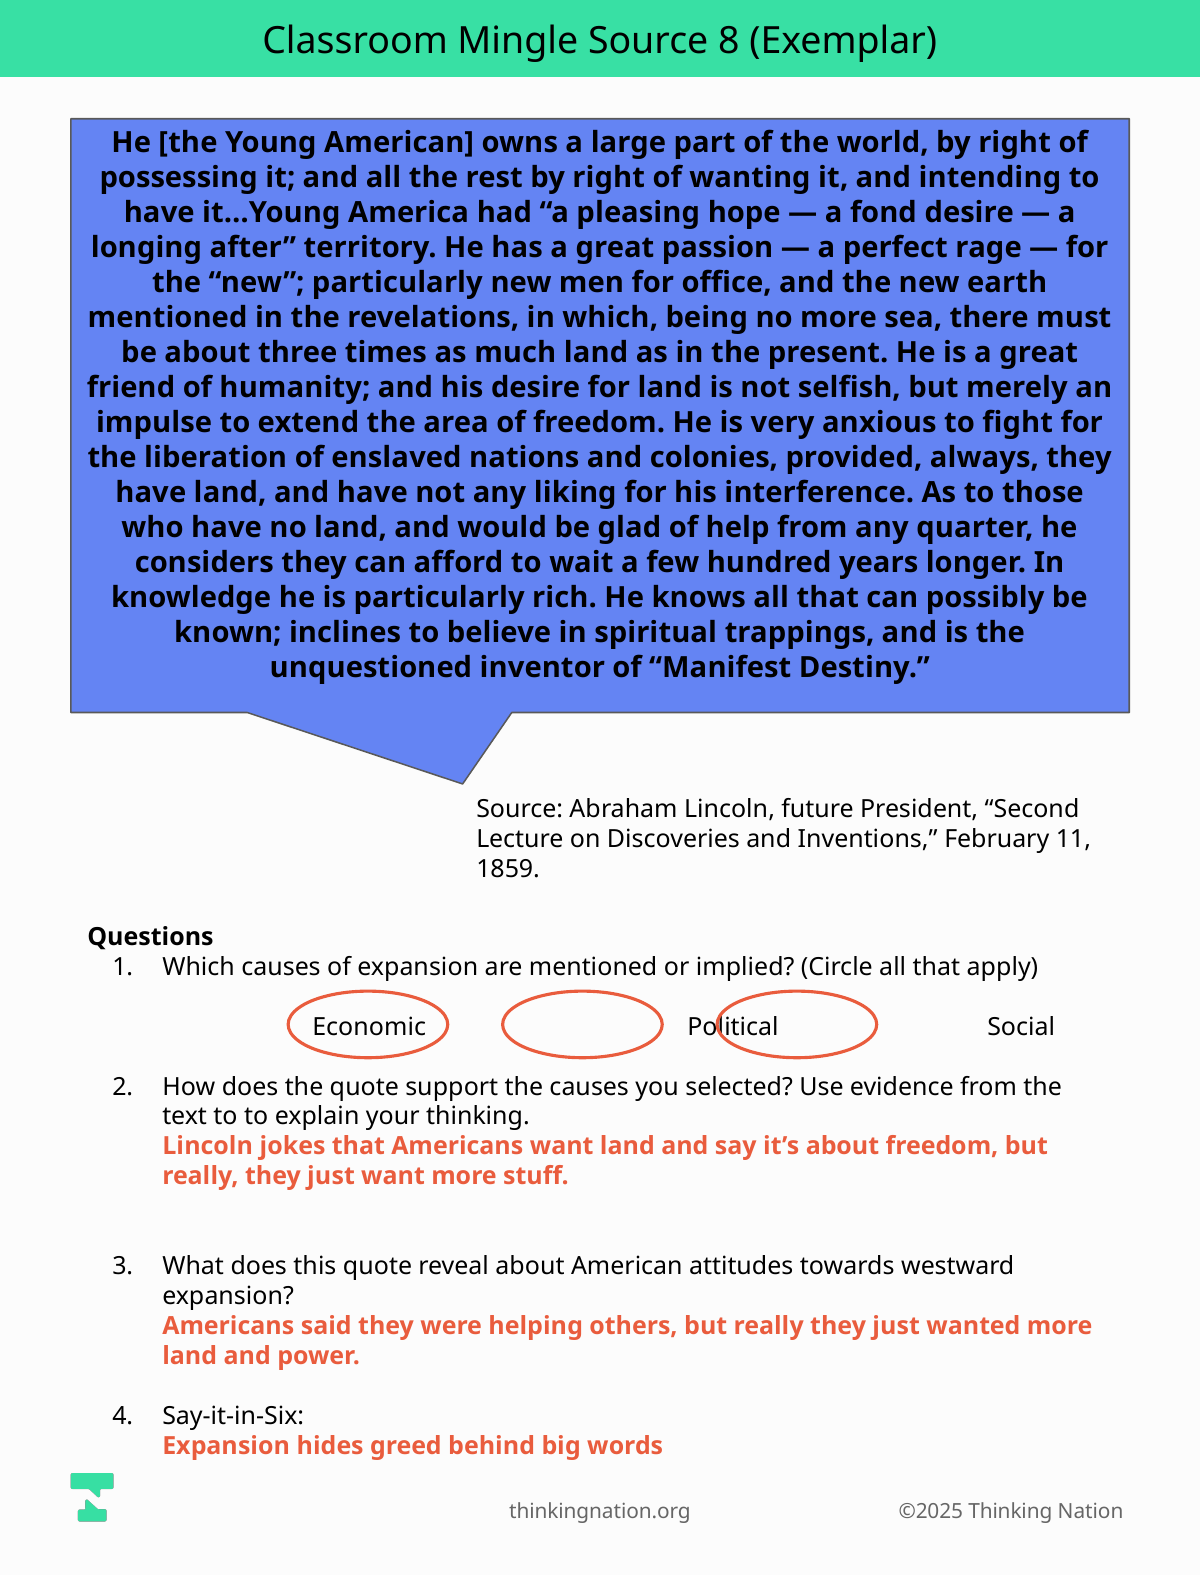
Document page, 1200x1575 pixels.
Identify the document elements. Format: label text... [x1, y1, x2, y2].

text_box ©2025 Thinking Nation [854, 1483, 1139, 1532]
text_box [502, 991, 663, 1058]
text_box thinkingnation.org [457, 1483, 742, 1532]
text_box Classroom Mingle Source 8 (Exemplar) [0, 0, 1200, 77]
text_box [288, 991, 448, 1058]
text_box He [the Young American] owns a large part of the world, by right of possessing it; and all the rest by right of wanting it, and intending to have it…Young America had “a pleasing hope — a fond desire — a longing after” territory. He has a great passion — a perfect rage — for the “new”; particularly new men for office, and the new earth mentioned in the revelations, in which, being no more sea, there must be about three times as much land as in the present. He is a great friend of humanity; and his desire for land is not selfish, but merely an impulse to extend the area of freedom. He is very anxious to fight for the liberation of enslaved nations and colonies, provided, always, they have land, and have not any liking for his interference. As to those who have no land, and would be glad of help from any quarter, he considers they can afford to wait a few hundred years longer. In knowledge he is particularly rich. He knows all that can possibly be known; inclines to believe in spiritual trappings, and is the unquestioned inventor of “Manifest Destiny.” [70, 118, 1130, 784]
picture [58, 1463, 126, 1531]
text_box Questions Which causes of expansion are mentioned or implied? (Circle all that apply) Economic Political Social How does the quote support the causes you selected? Use evidence from the text to to explain your thinking. Lincoln jokes that Americans want land and say it’s about freedom, but really, they just want more stuff. What does this quote reveal about American attitudes towards westward expansion? Americans said they were helping others, but really they just wanted more land and power. Say-it-in-Six: Expansion hides greed behind big words [72, 905, 1128, 1437]
text_box [717, 991, 877, 1058]
text_box Source: Abraham Lincoln, future President, “Second Lecture on Discoveries and Inventions,” February 11, 1859. [461, 777, 1151, 865]
